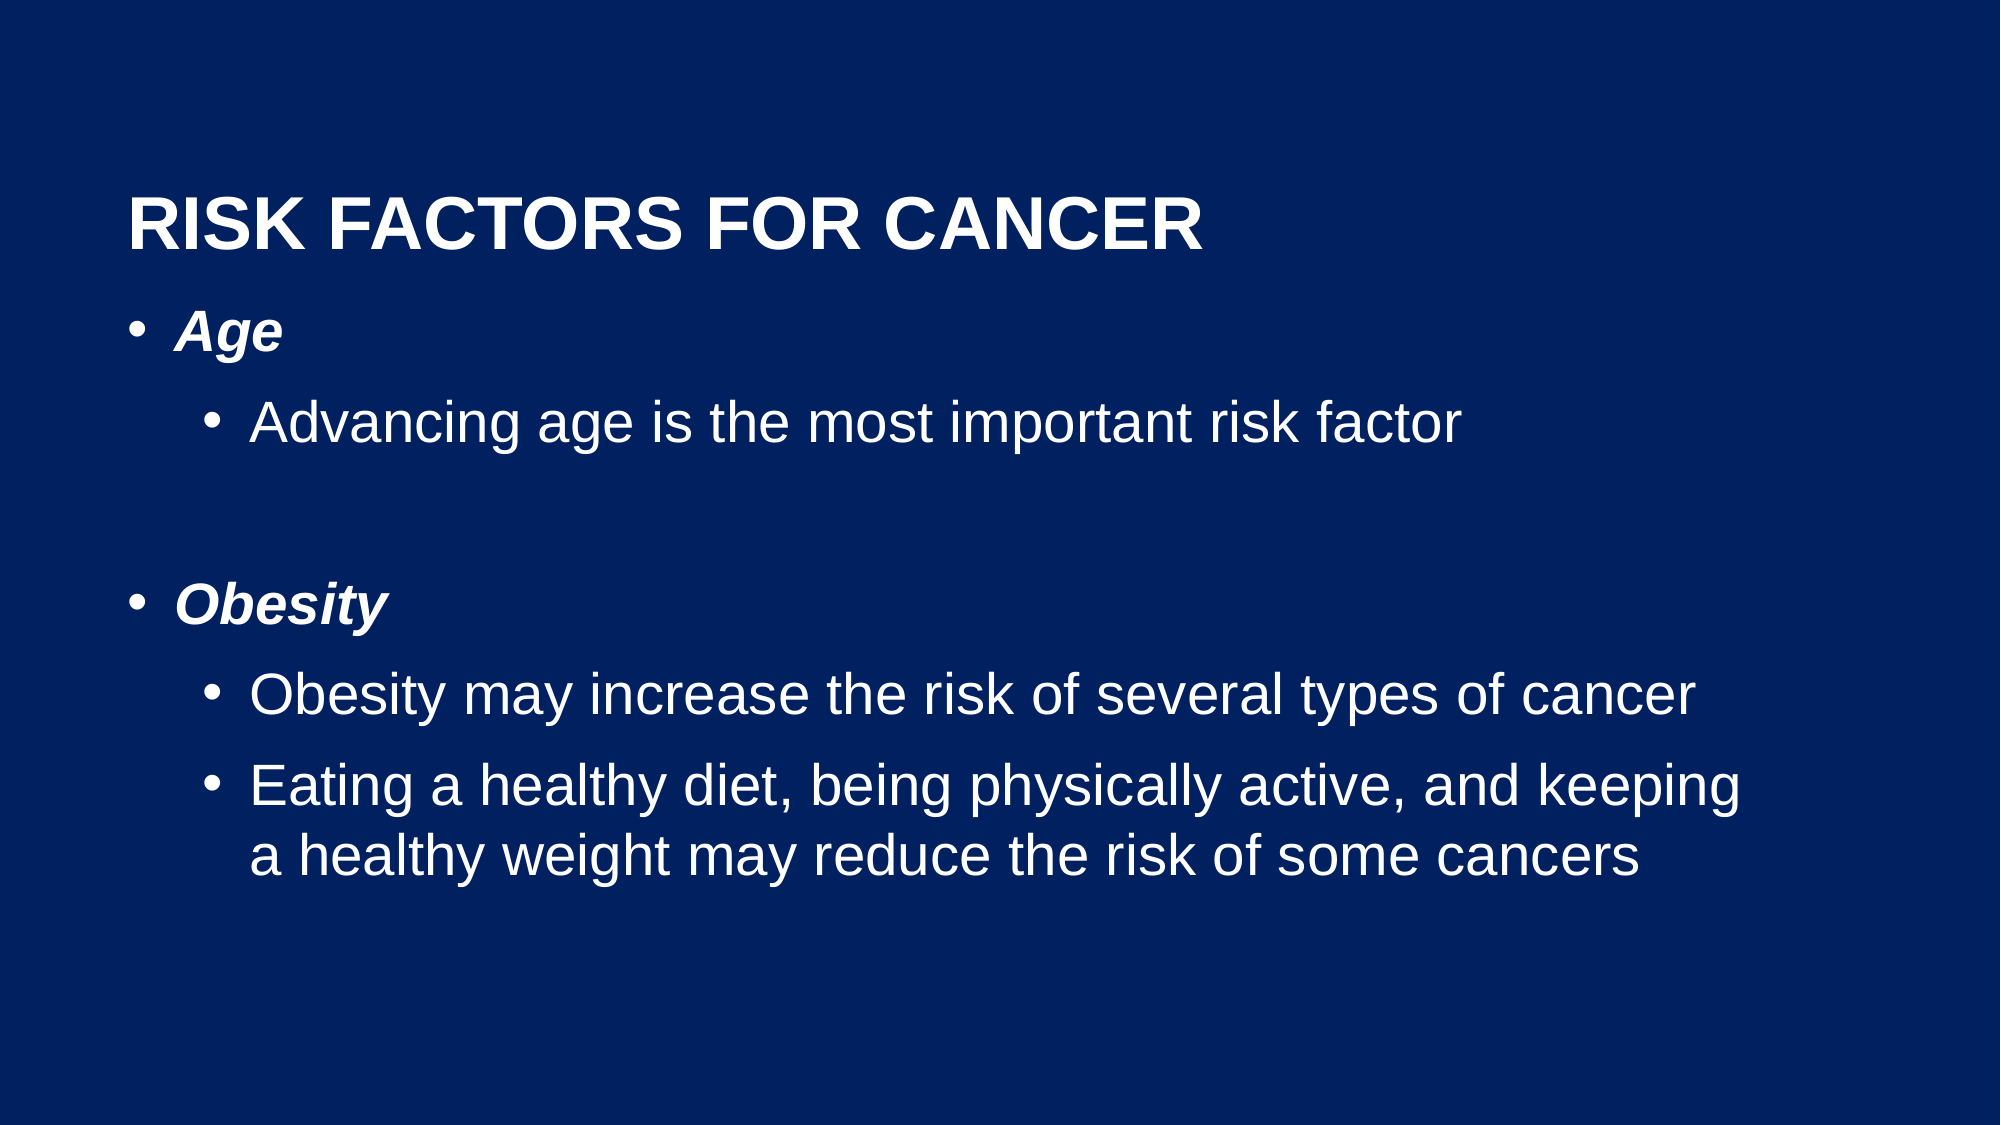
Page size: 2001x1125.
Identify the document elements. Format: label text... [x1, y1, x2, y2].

list Age Advancing age is the most important risk factor Obesity Obesity may increase the risk of several types of cancer Eating a healthy diet, being physically active, and keeping a healthy weight may reduce the risk of some cancers [112, 351, 1775, 950]
title Risk Factors for Cancer [112, 99, 1775, 339]
